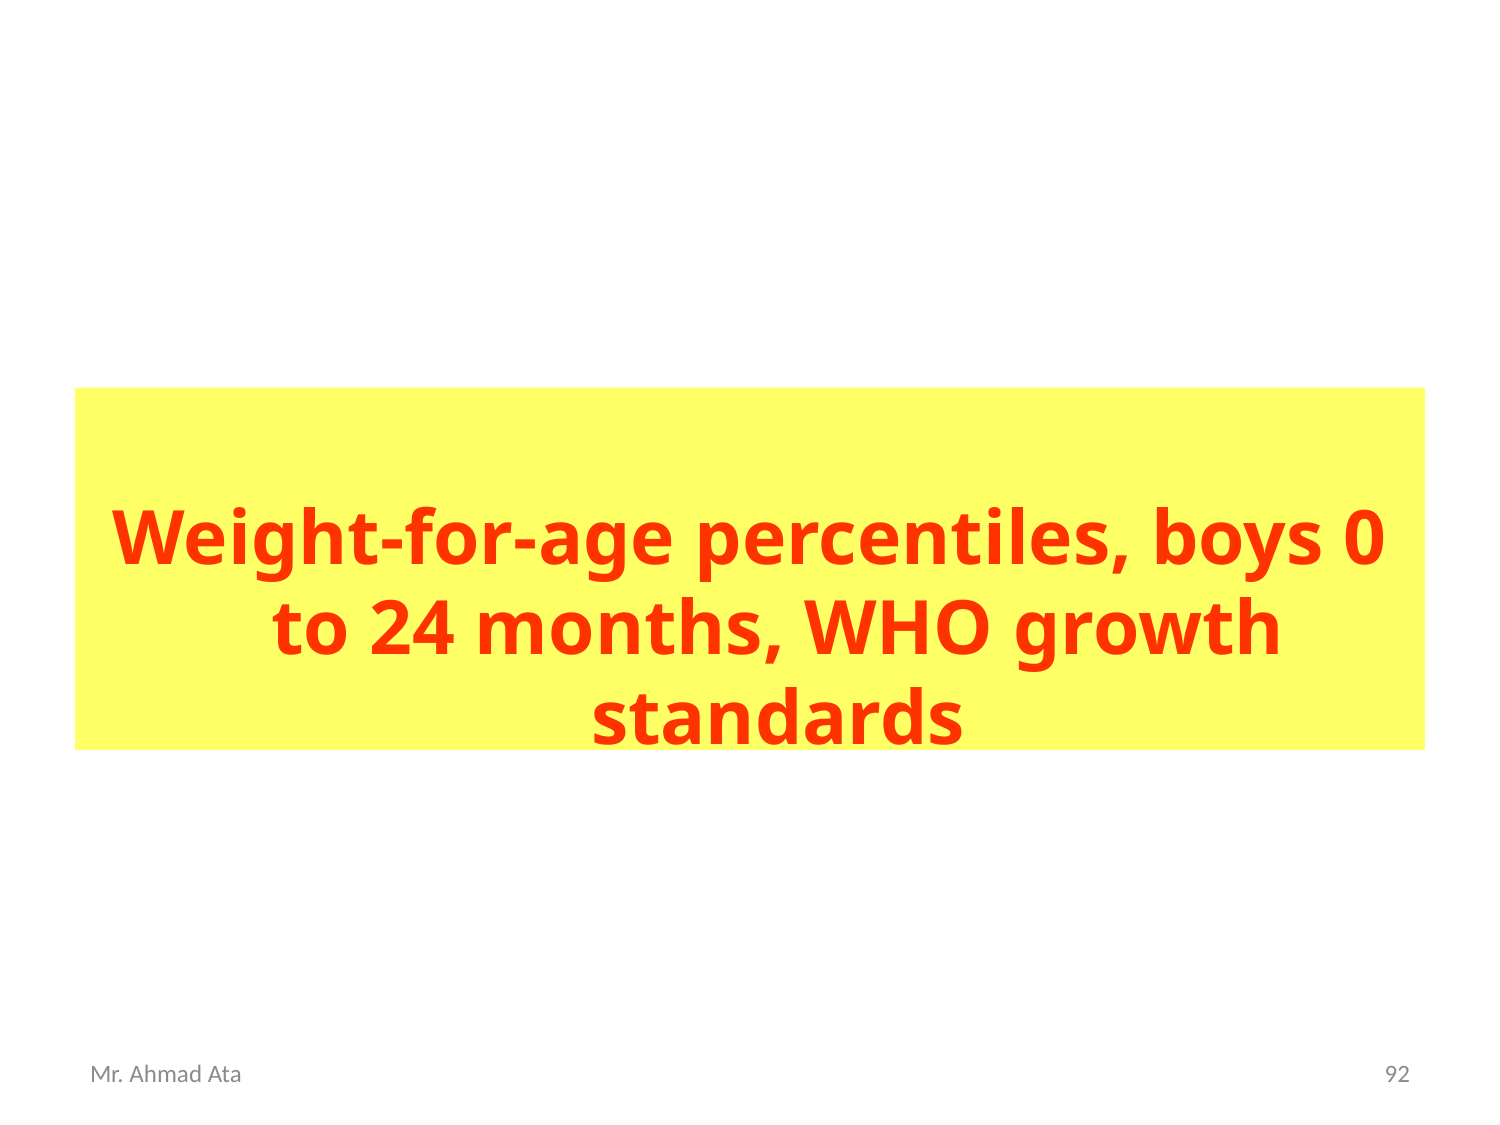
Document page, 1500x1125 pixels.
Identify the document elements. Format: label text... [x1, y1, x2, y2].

slide_number Mr. Ahmad Ata [75, 1042, 425, 1103]
list Weight-for-age percentiles, boys 0 to 24 months, WHO growth standards [75, 387, 1425, 750]
slide_number 92 [1074, 1042, 1425, 1103]
